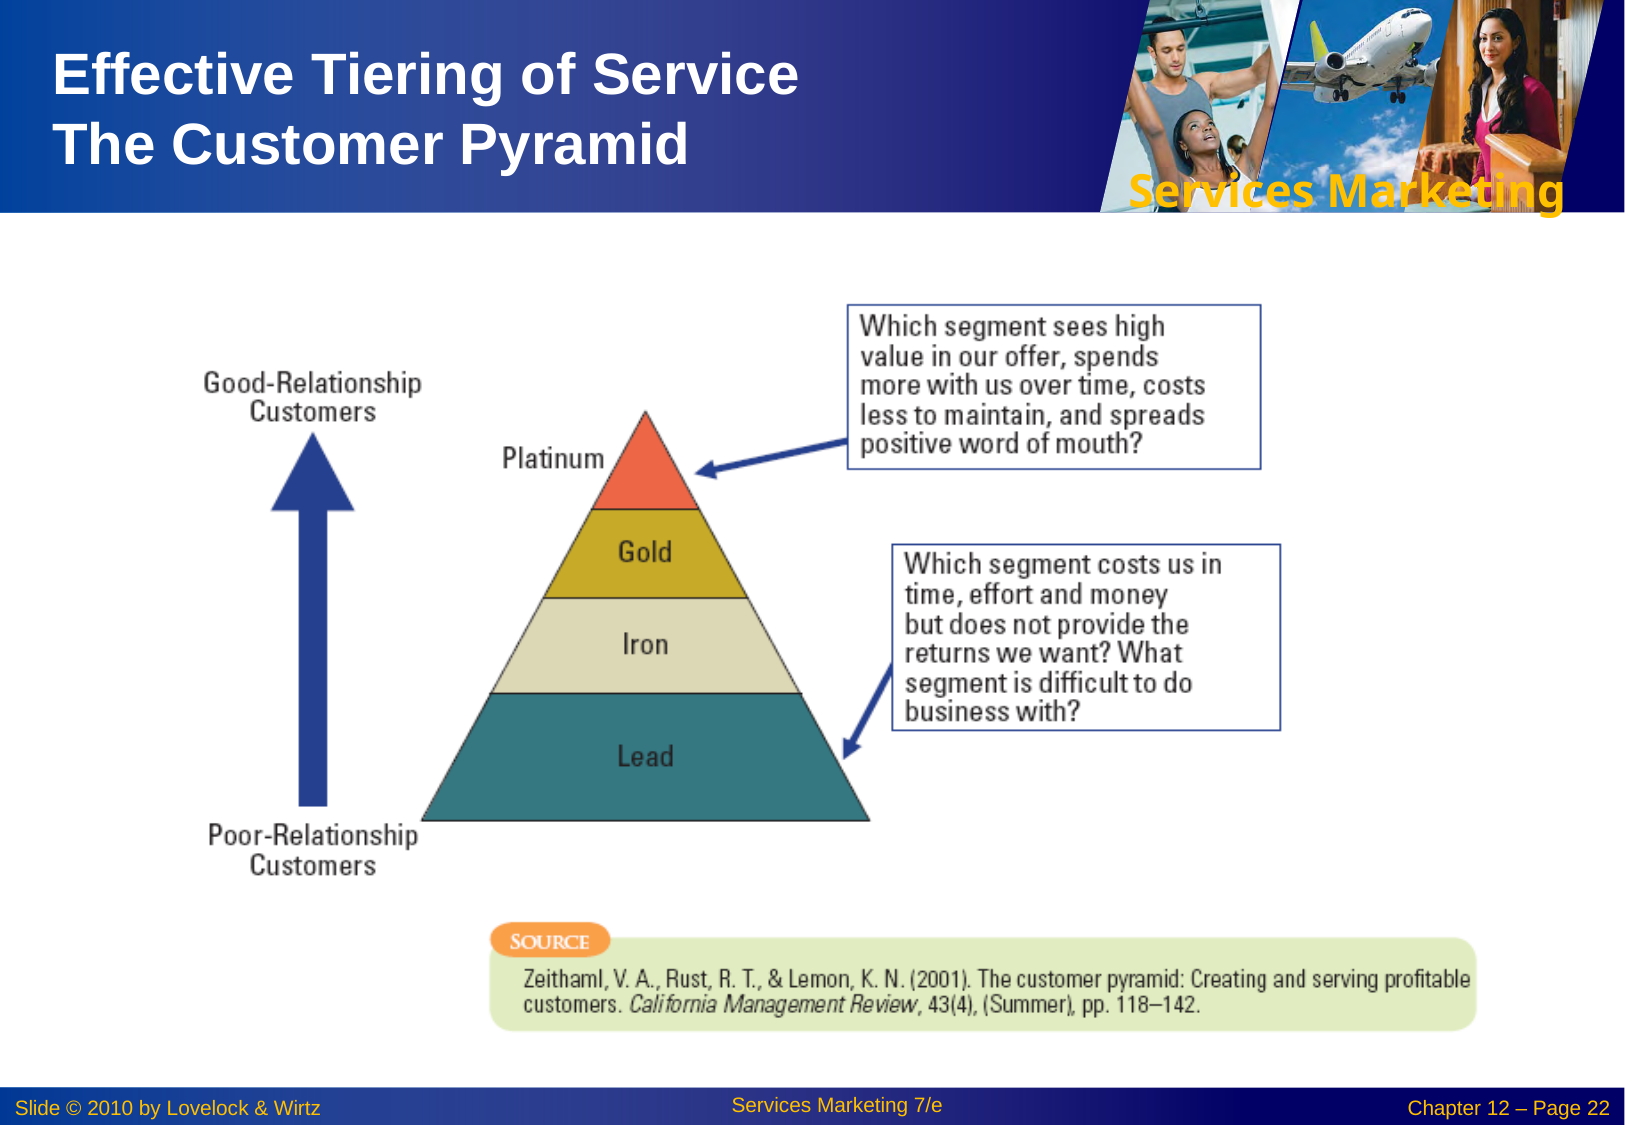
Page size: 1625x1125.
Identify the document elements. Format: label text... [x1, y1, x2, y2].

picture [1546, 187, 1556, 202]
title Effective Tiering of Service The Customer Pyramid [36, 37, 1088, 176]
picture [1100, 0, 1604, 213]
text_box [186, 280, 1488, 1038]
picture [1162, 186, 1172, 192]
